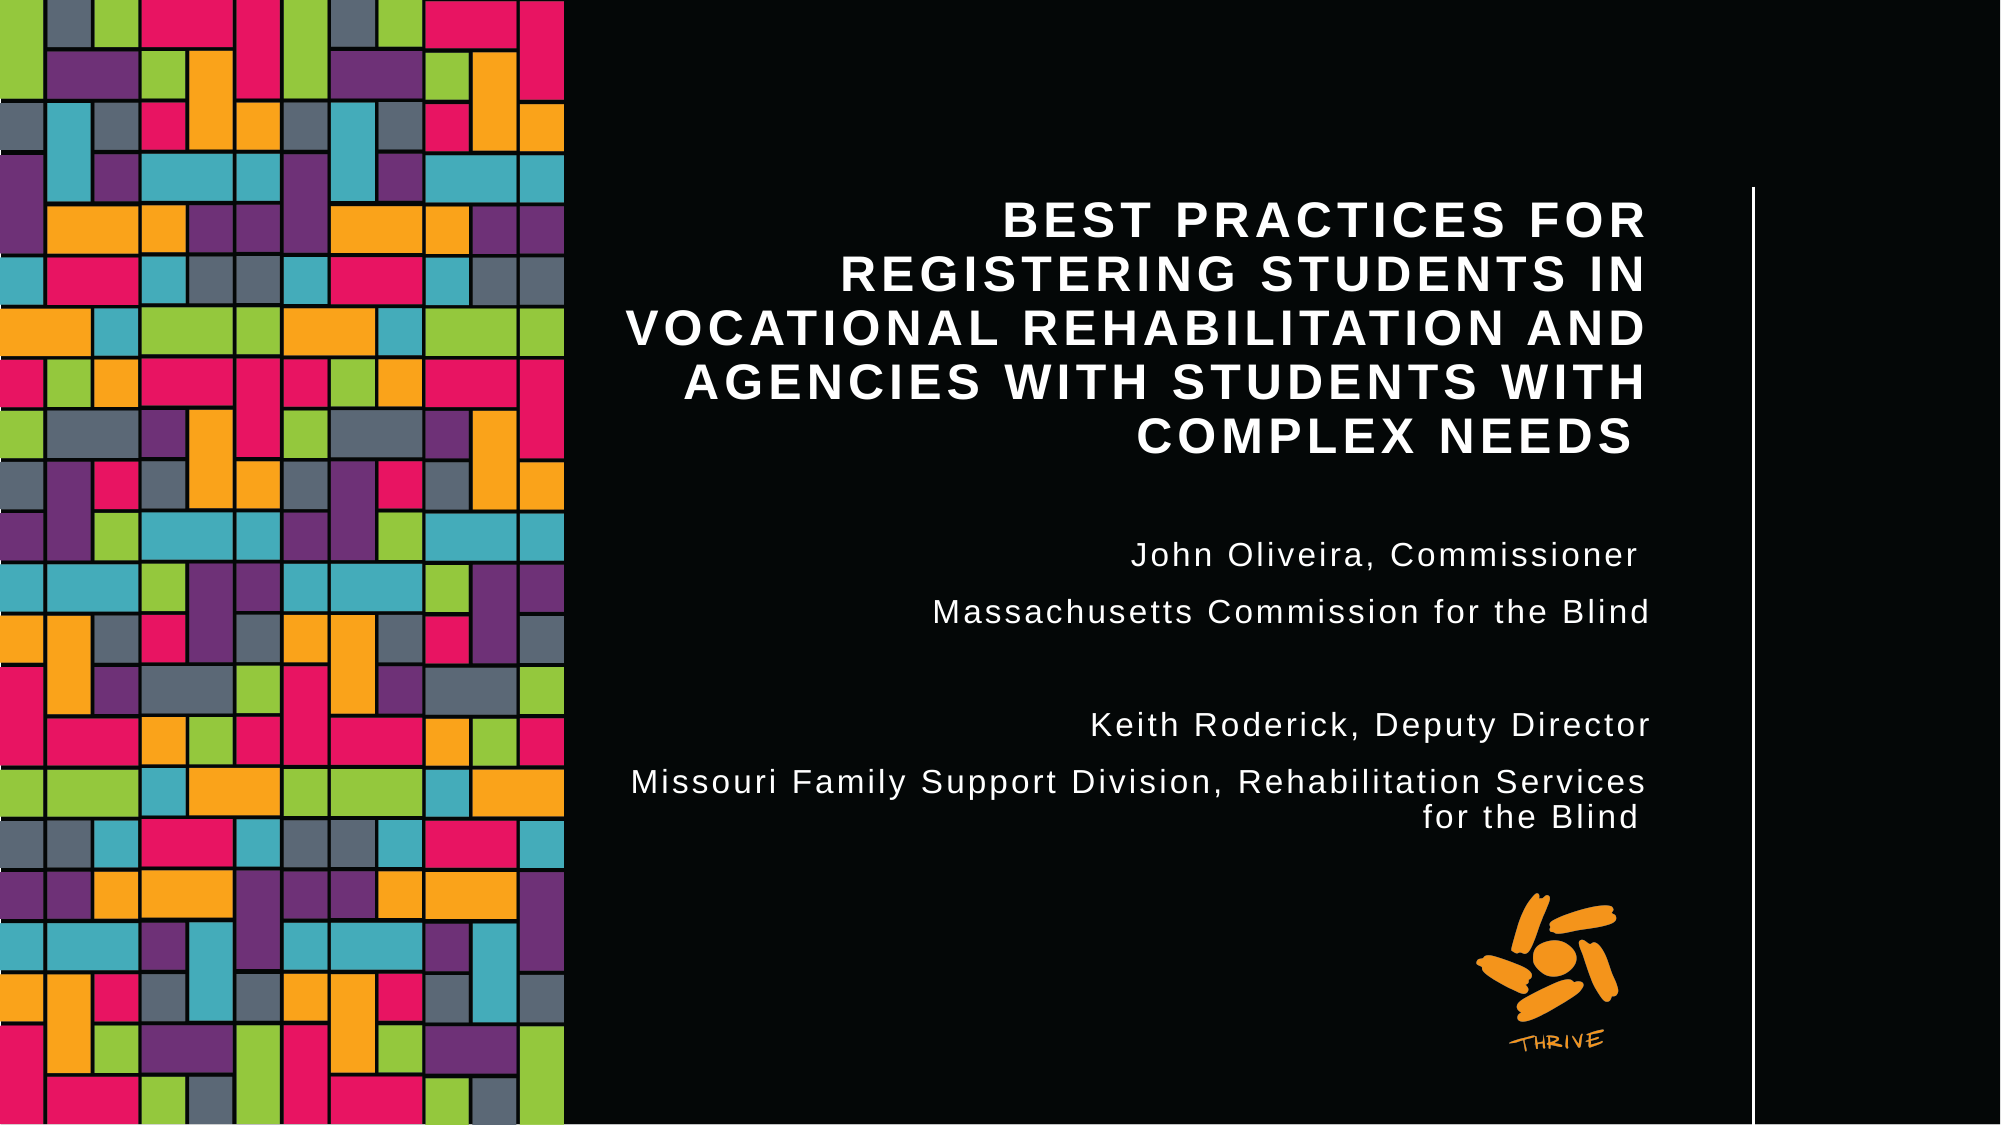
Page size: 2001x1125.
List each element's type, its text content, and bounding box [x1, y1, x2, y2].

picture [0, 0, 2001, 1125]
title Best Practices for Registering Students in Vocational Rehabilitation and Agencies with Students with Complex Needs [605, 186, 1666, 530]
subtitle John Oliveira, Commissioner Massachusetts Commission for the Blind Keith Roderick, Deputy Director Missouri Family Support Division, Rehabilitation Services for the Blind [605, 530, 1666, 866]
